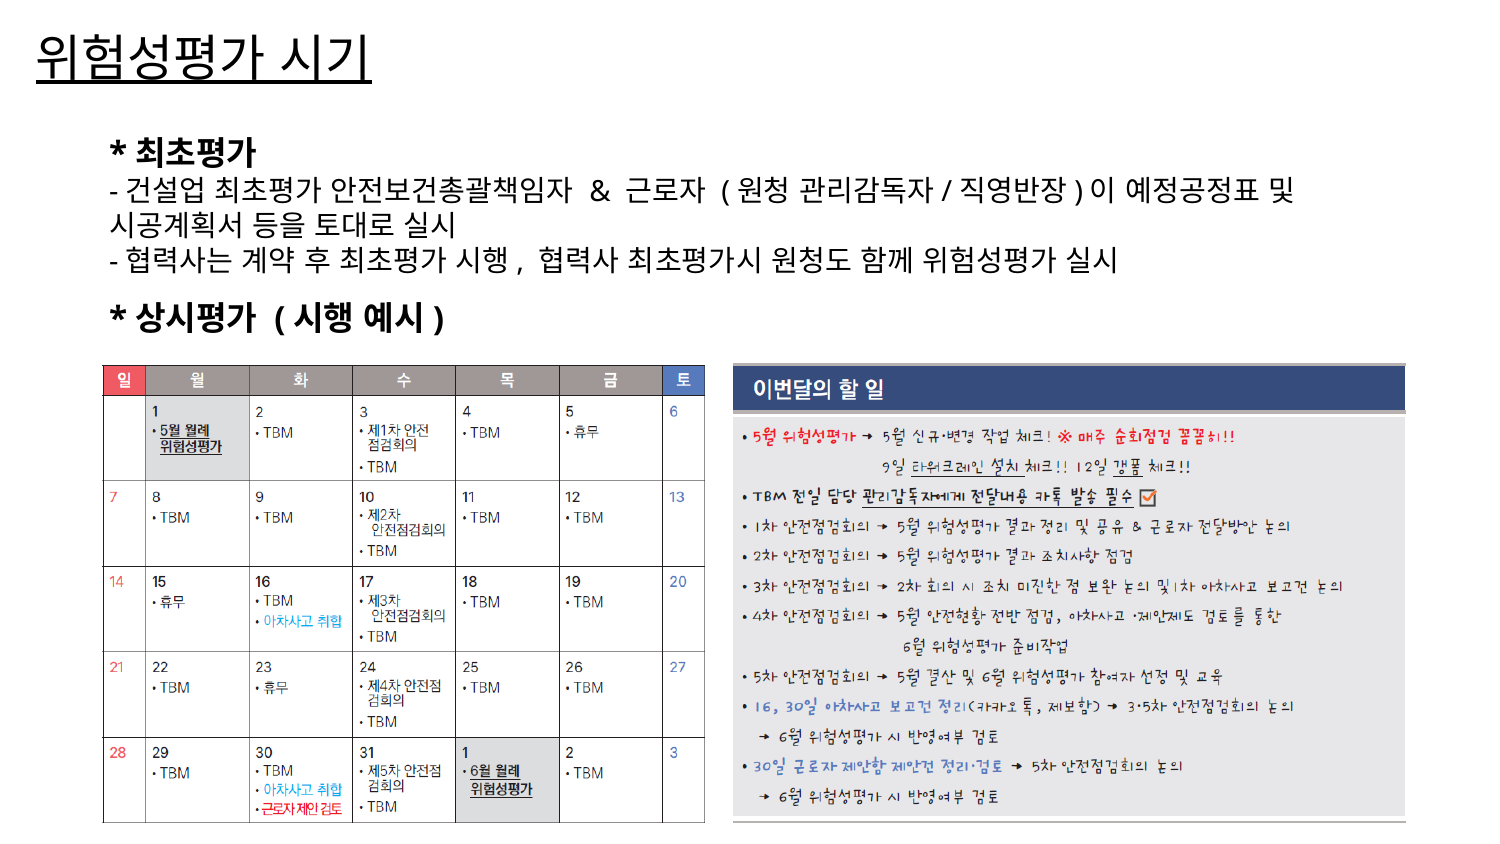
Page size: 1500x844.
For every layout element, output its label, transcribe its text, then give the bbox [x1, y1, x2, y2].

text_box *최초평가 -건설업 최초평가 안전보건총괄책임자 & 근로자 (원청 관리감독자/직영반장)이 예정공정표 및 시공계획서 등을 토대로 실시 -협력사는 계약 후 최초평가 시행, 협력사 최초평가시 원청도 함께 위험성평가 실시 *상시평가 (시행 예시) [94, 97, 1430, 352]
picture [727, 357, 1413, 831]
picture [93, 357, 712, 831]
title 위험성평가 시기 [20, 16, 661, 96]
